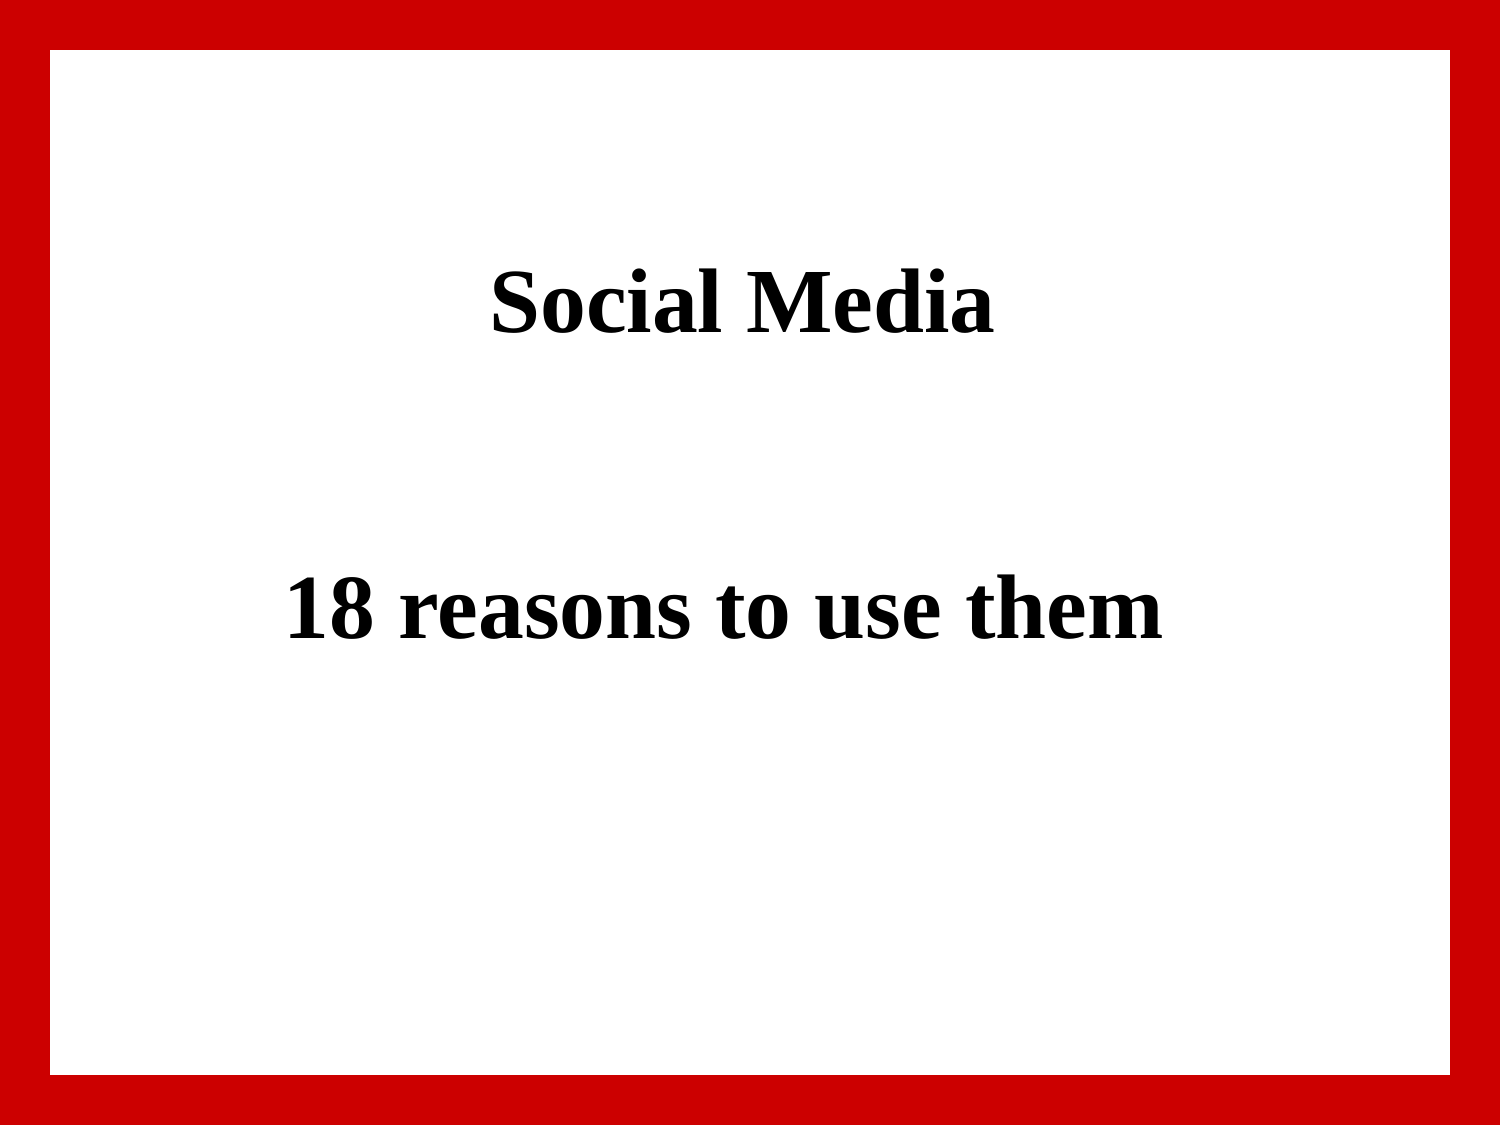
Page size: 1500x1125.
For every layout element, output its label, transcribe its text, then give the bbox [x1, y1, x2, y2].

title Social Media [105, 175, 1381, 418]
subtitle 18 reasons to use them [210, 538, 1262, 698]
